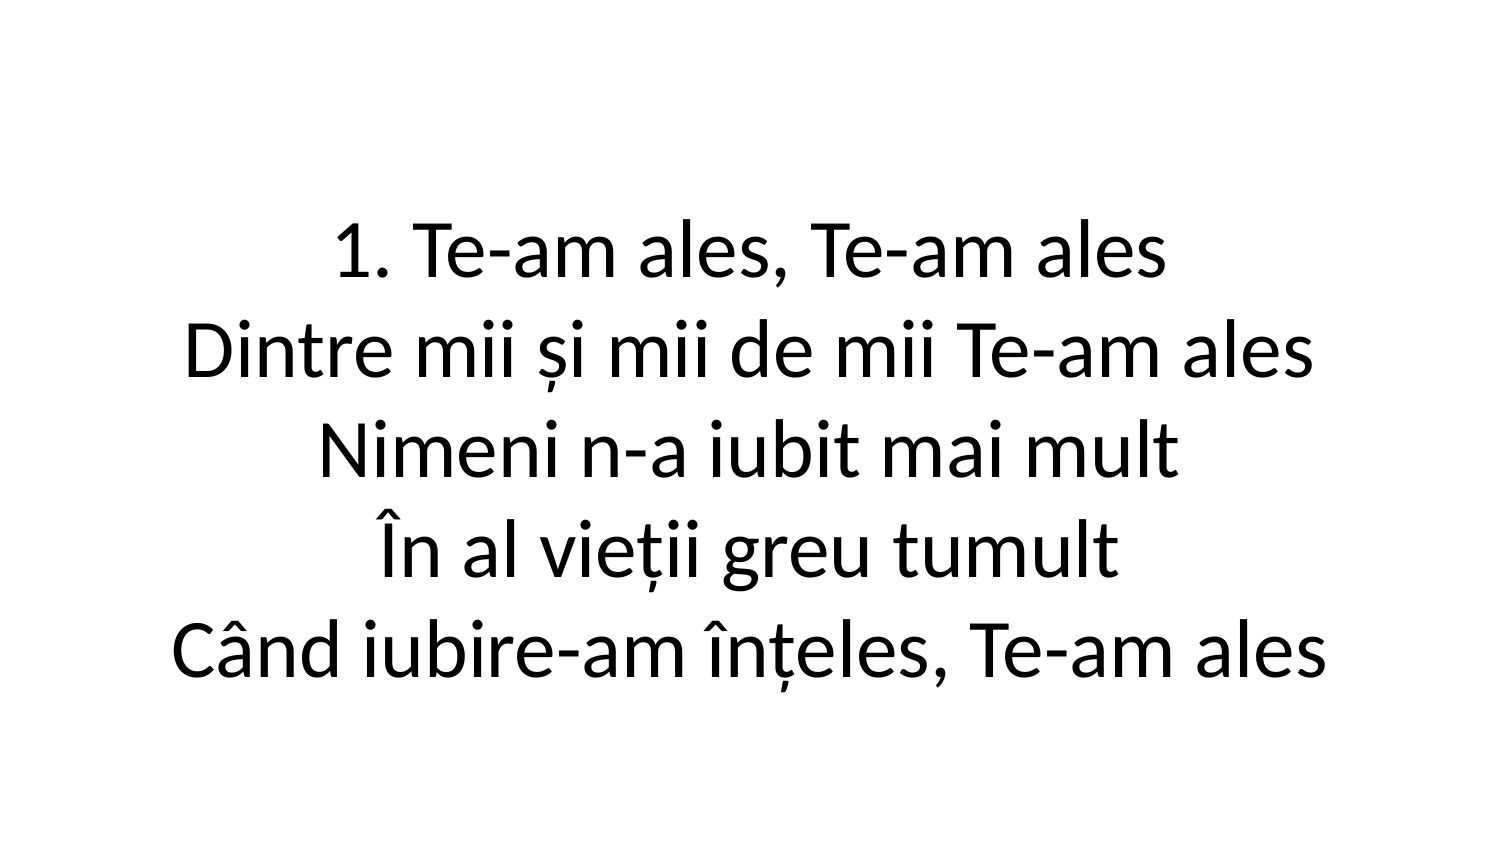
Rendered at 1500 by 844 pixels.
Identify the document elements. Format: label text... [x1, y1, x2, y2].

text_box 1. Te-am ales, Te-am ales Dintre mii și mii de mii Te-am ales Nimeni n-a iubit mai mult În al vieții greu tumult Când iubire-am înțeles, Te-am ales [156, 142, 1344, 702]
